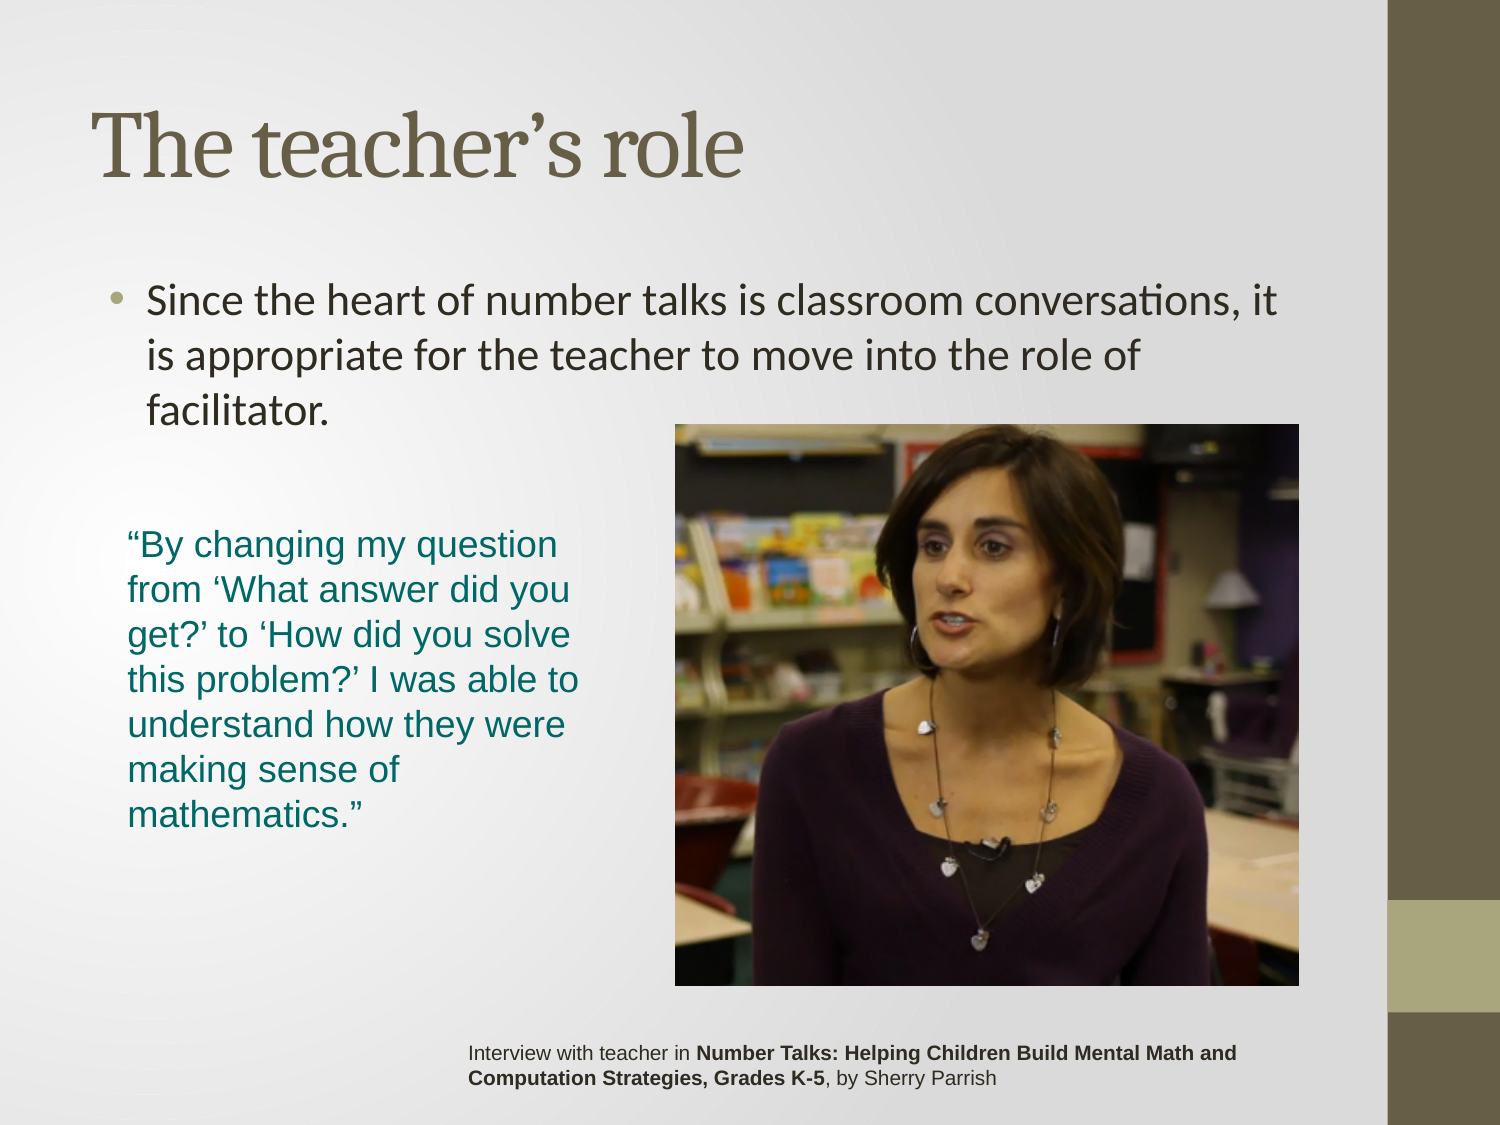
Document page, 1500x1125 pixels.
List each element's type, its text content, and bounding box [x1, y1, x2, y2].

title The teacher’s role [75, 45, 1325, 233]
text_box Interview with teacher in Number Talks: Helping Children Build Mental Math and Computation Strategies, Grades K-5, by Sherry Parrish [453, 1032, 1347, 1098]
picture [674, 424, 1299, 987]
list Since the heart of number talks is classroom conversations, it is appropriate for the teacher to move into the role of facilitator. [74, 262, 1326, 1051]
text_box “By changing my question from ‘What answer did you get?’ to ‘How did you solve this problem?’ I was able to understand how they were making sense of mathematics.” [112, 512, 600, 900]
